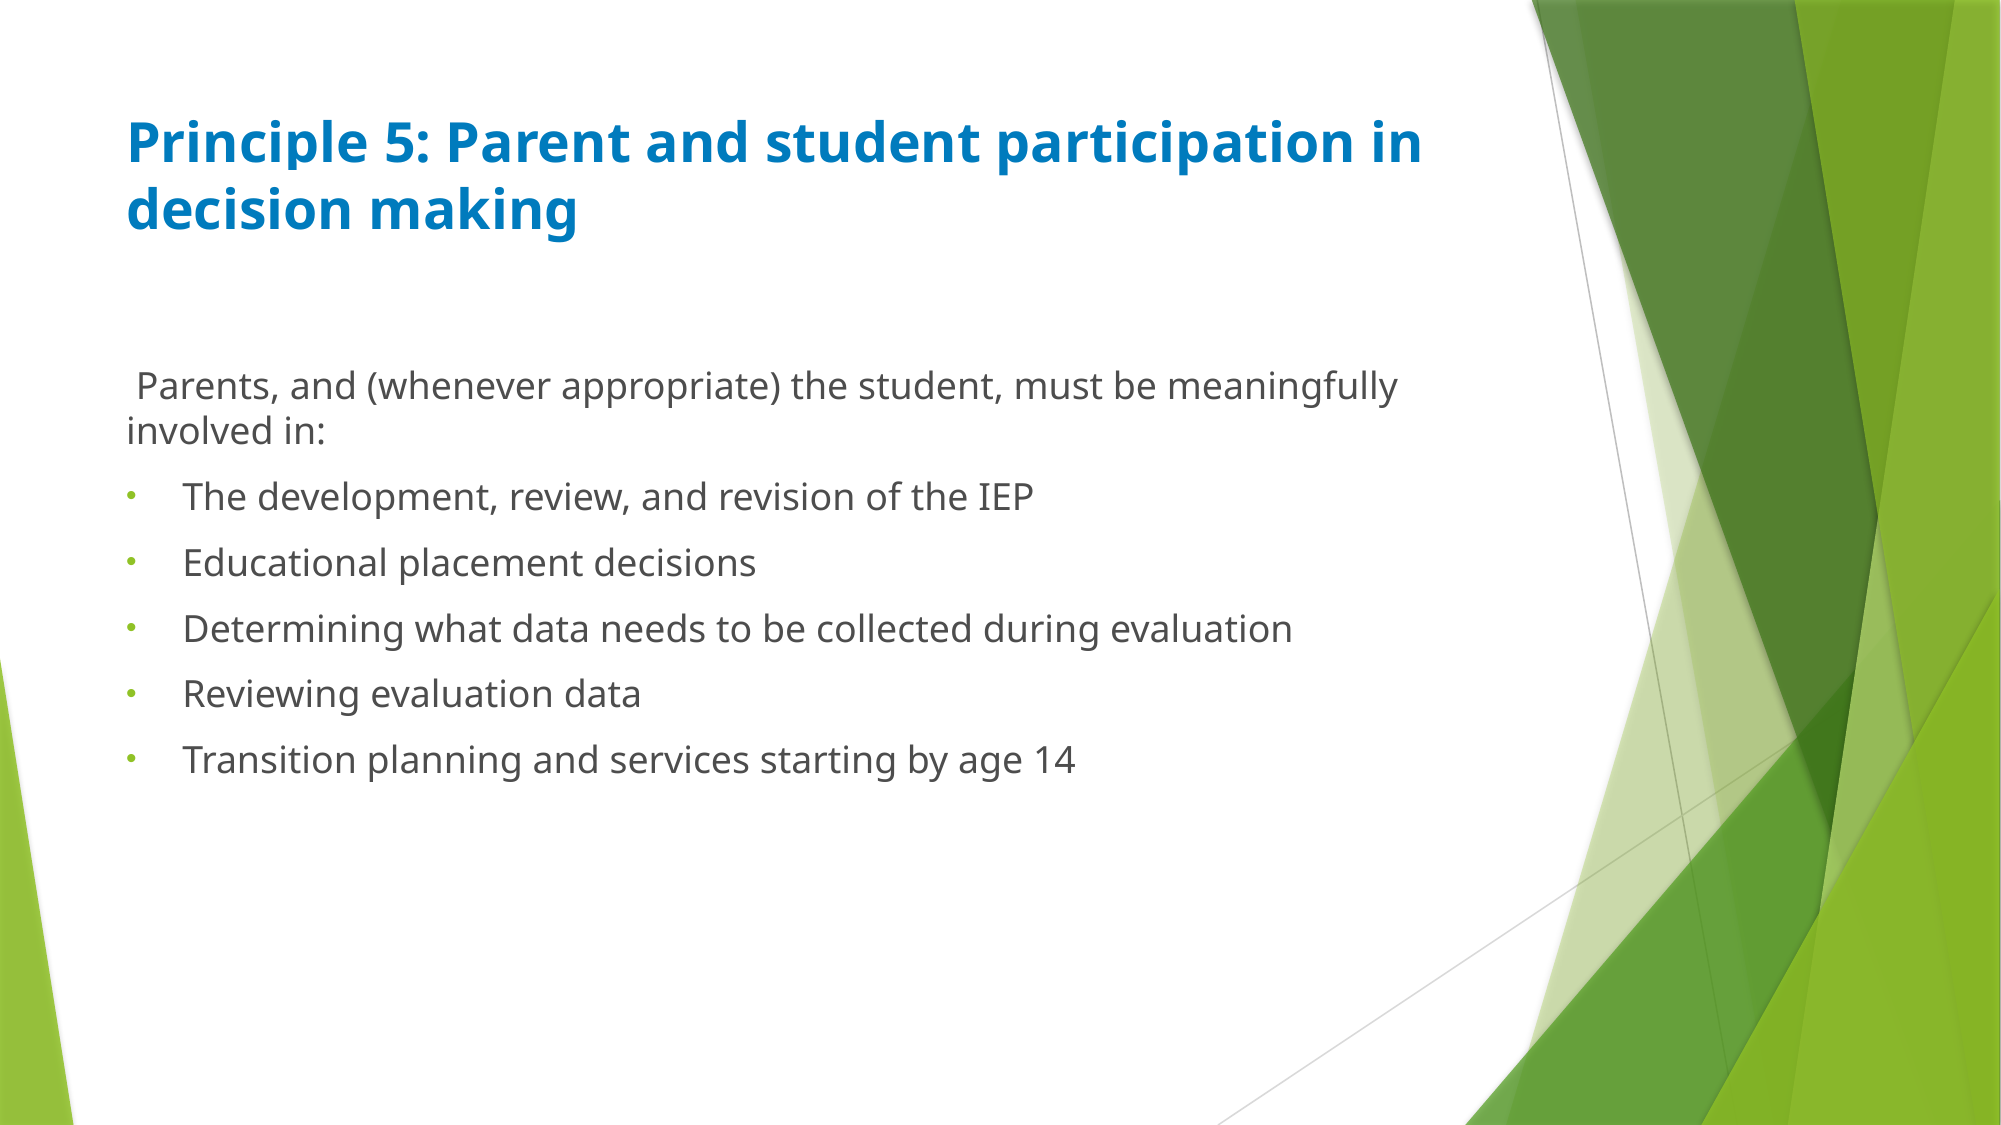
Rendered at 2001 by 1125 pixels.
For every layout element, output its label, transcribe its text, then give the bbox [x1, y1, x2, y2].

title Principle 5: Parent and student participation in decision making [111, 99, 1522, 317]
list Parents, and (whenever appropriate) the student, must be meaningfully involved in: The development, review, and revision of the IEP Educational placement decisions Determining what data needs to be collected during evaluation Reviewing evaluation data Transition planning and services starting by age 14 [111, 354, 1522, 992]
